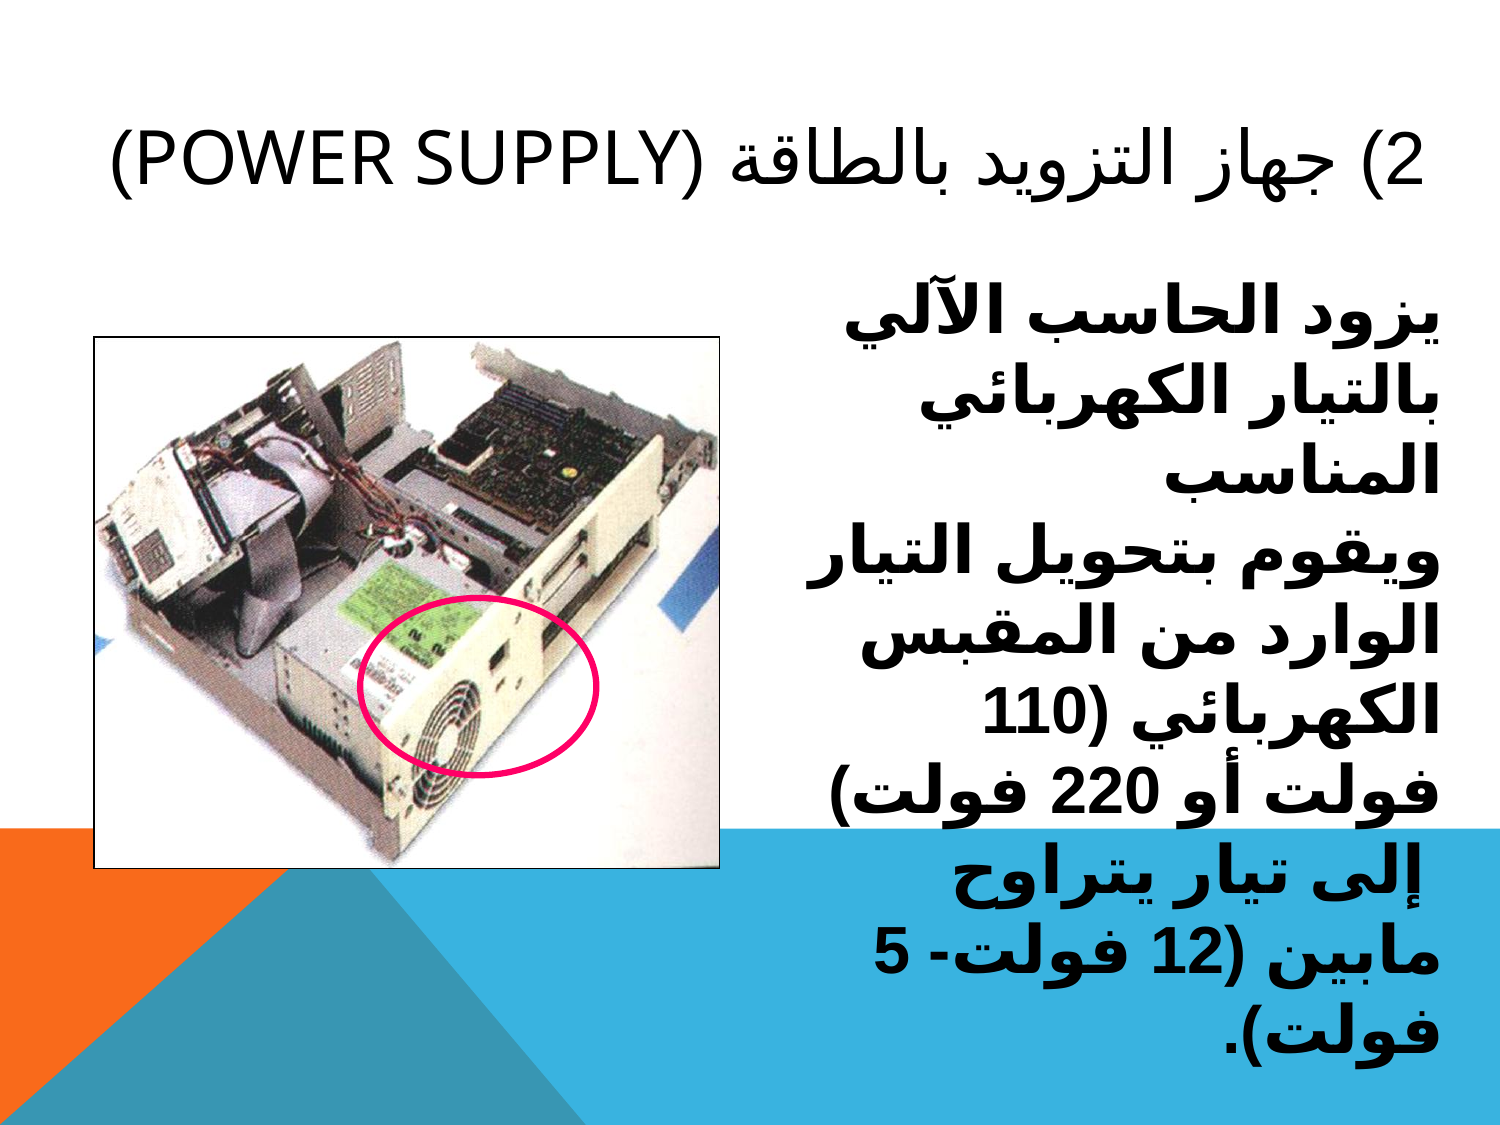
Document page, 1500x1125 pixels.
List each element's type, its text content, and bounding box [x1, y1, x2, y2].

text_box يزود الحاسب الآلي بالتيار الكهربائي المناسب ويقوم بتحويل التيار الوارد من المقبس الكهربائي (110 فولت أو 220 فولت) إلى تيار يتراوح مابين (12 فولت- 5 فولت). [785, 259, 1459, 1125]
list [92, 336, 720, 869]
title 2) جهاز التزويد بالطاقة (power supply) [76, 66, 1442, 207]
